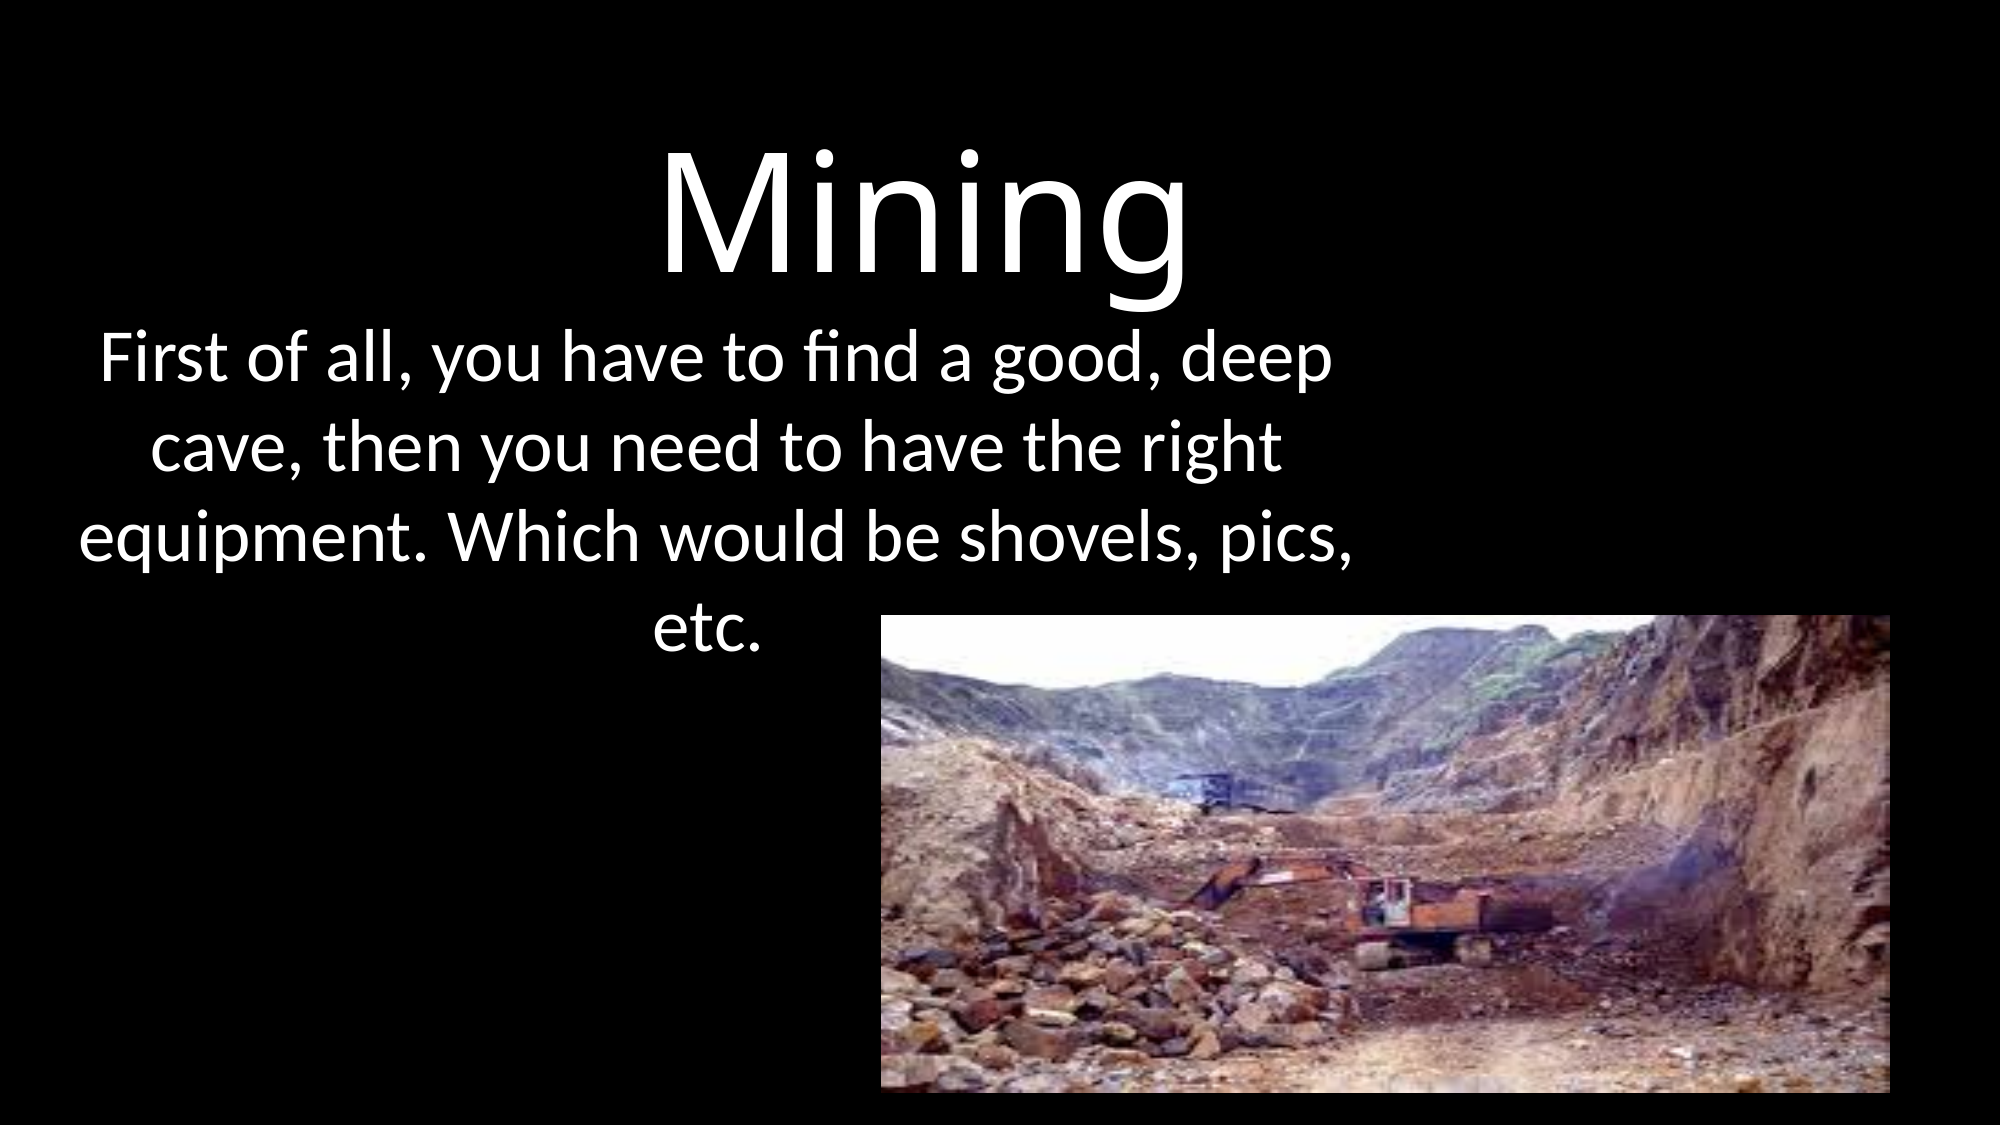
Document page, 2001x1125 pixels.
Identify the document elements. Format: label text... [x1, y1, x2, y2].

title Mining [510, 114, 1340, 297]
subtitle First of all, you have to find a good, deep cave, then you need to have the right equipment. Which would be shovels, pics, etc. [23, 299, 1412, 934]
picture [881, 615, 1890, 1094]
